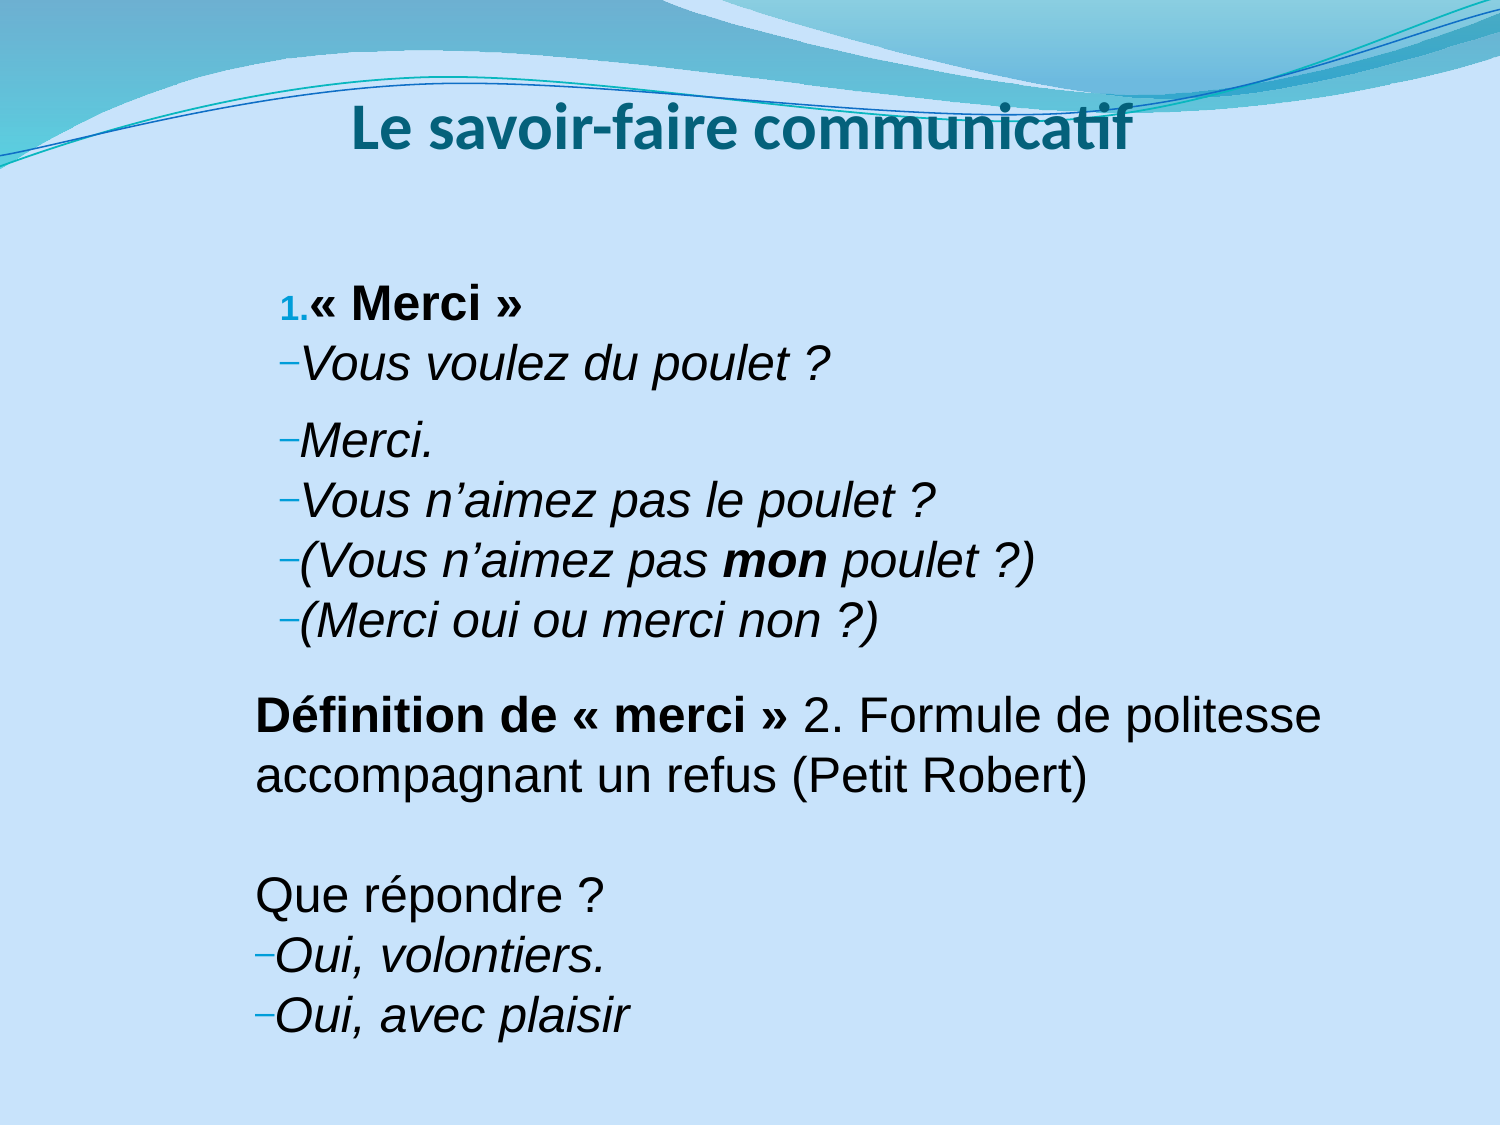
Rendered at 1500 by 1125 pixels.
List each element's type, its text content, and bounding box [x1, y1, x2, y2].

text_box « Merci » Vous voulez du poulet ? [99, 212, 1075, 388]
title Le savoir-faire communicatif [74, 44, 1426, 163]
text_box Définition de « merci » 2. Formule de politesse accompagnant un refus (Petit Robert) Que répondre ? Oui, volontiers. Oui, avec plaisir [74, 674, 1350, 1125]
list Merci. Vous n’aimez pas le poulet ? (Vous n’aimez pas mon poulet ?) (Merci oui ou merci non ?) [99, 349, 1126, 674]
